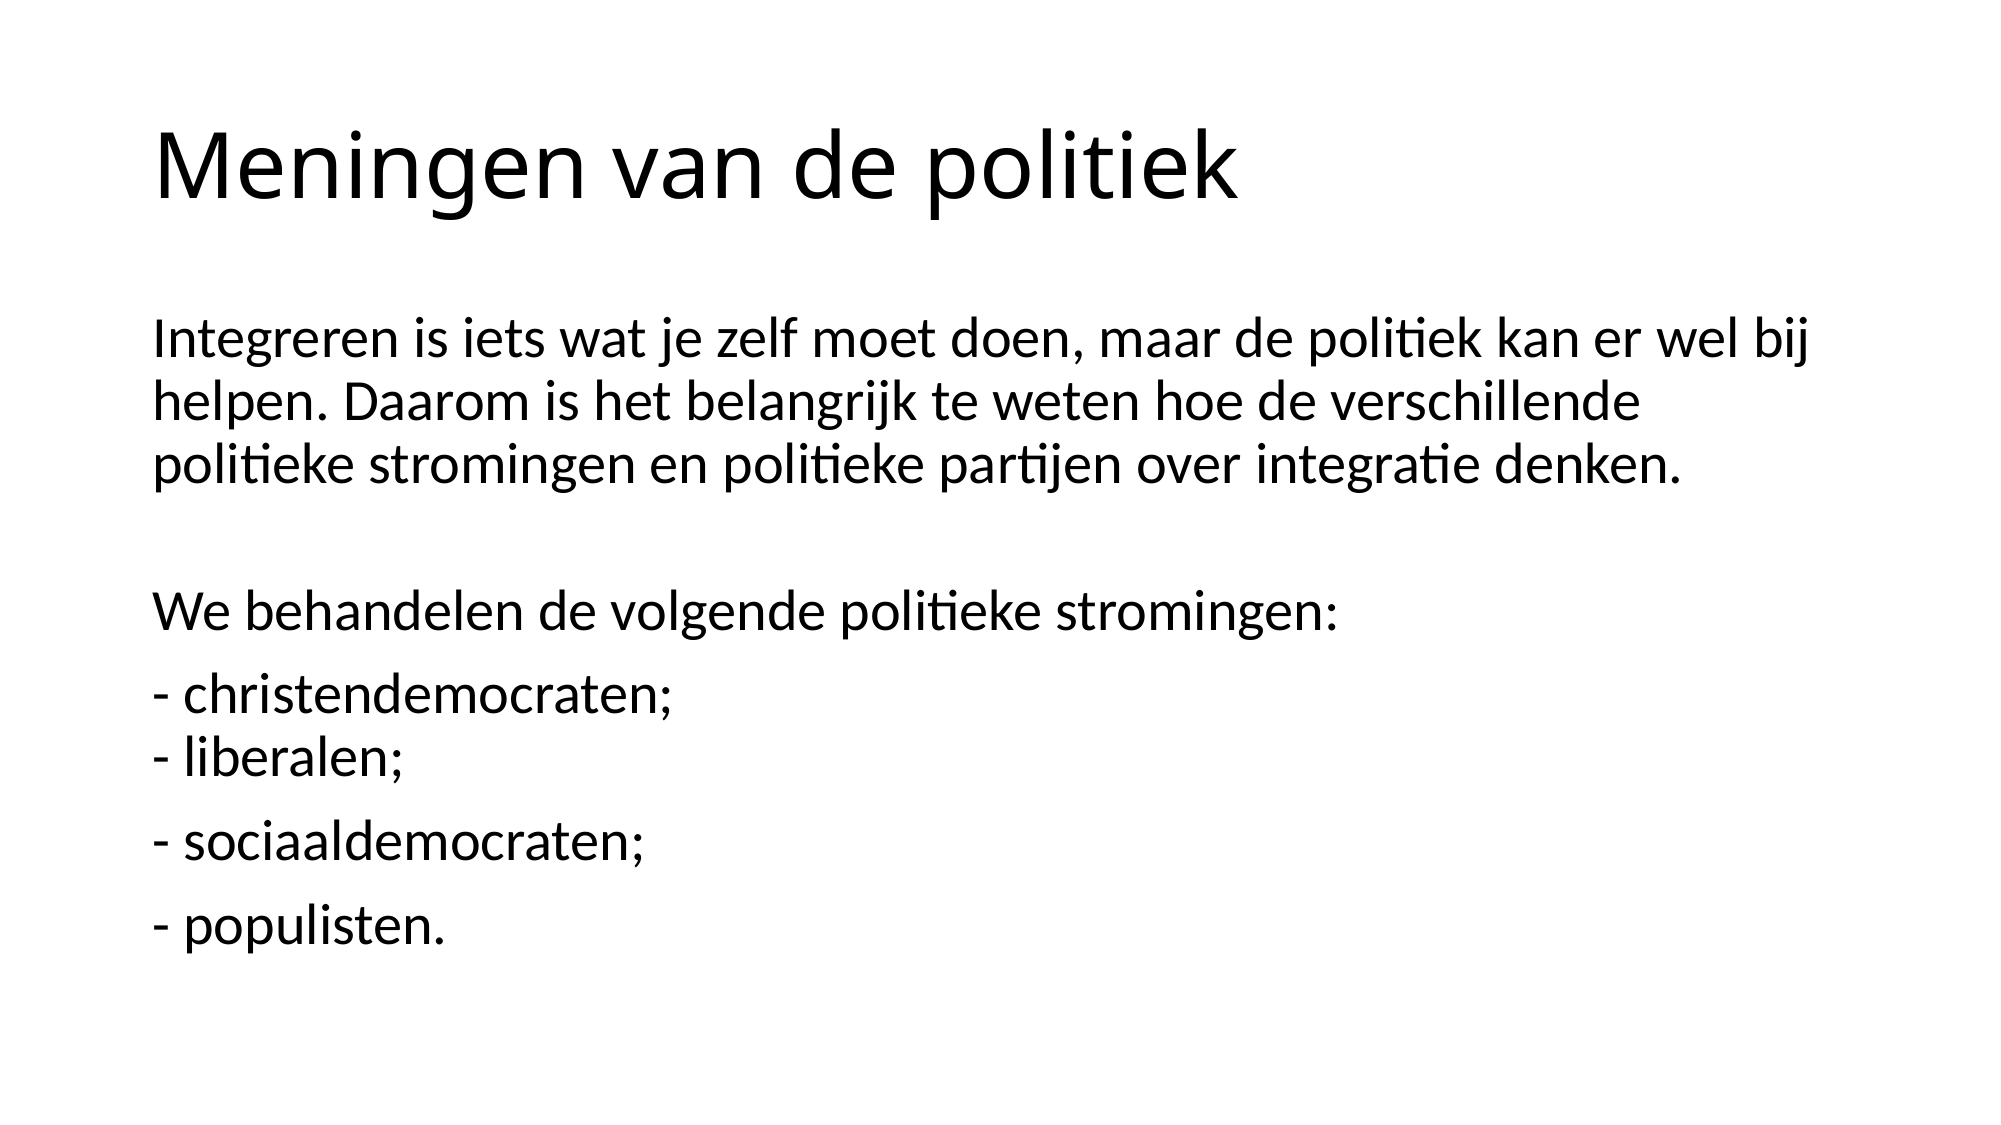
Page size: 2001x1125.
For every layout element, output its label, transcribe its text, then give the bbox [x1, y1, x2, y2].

title Meningen van de politiek [137, 59, 1863, 278]
list Integreren is iets wat je zelf moet doen, maar de politiek kan er wel bij helpen. Daarom is het belangrijk te weten hoe de verschillende politieke stromingen en politieke partijen over integratie denken. We behandelen de volgende politieke stromingen: - christendemocraten; - liberalen; - sociaaldemocraten; - populisten. [137, 299, 1863, 1014]
